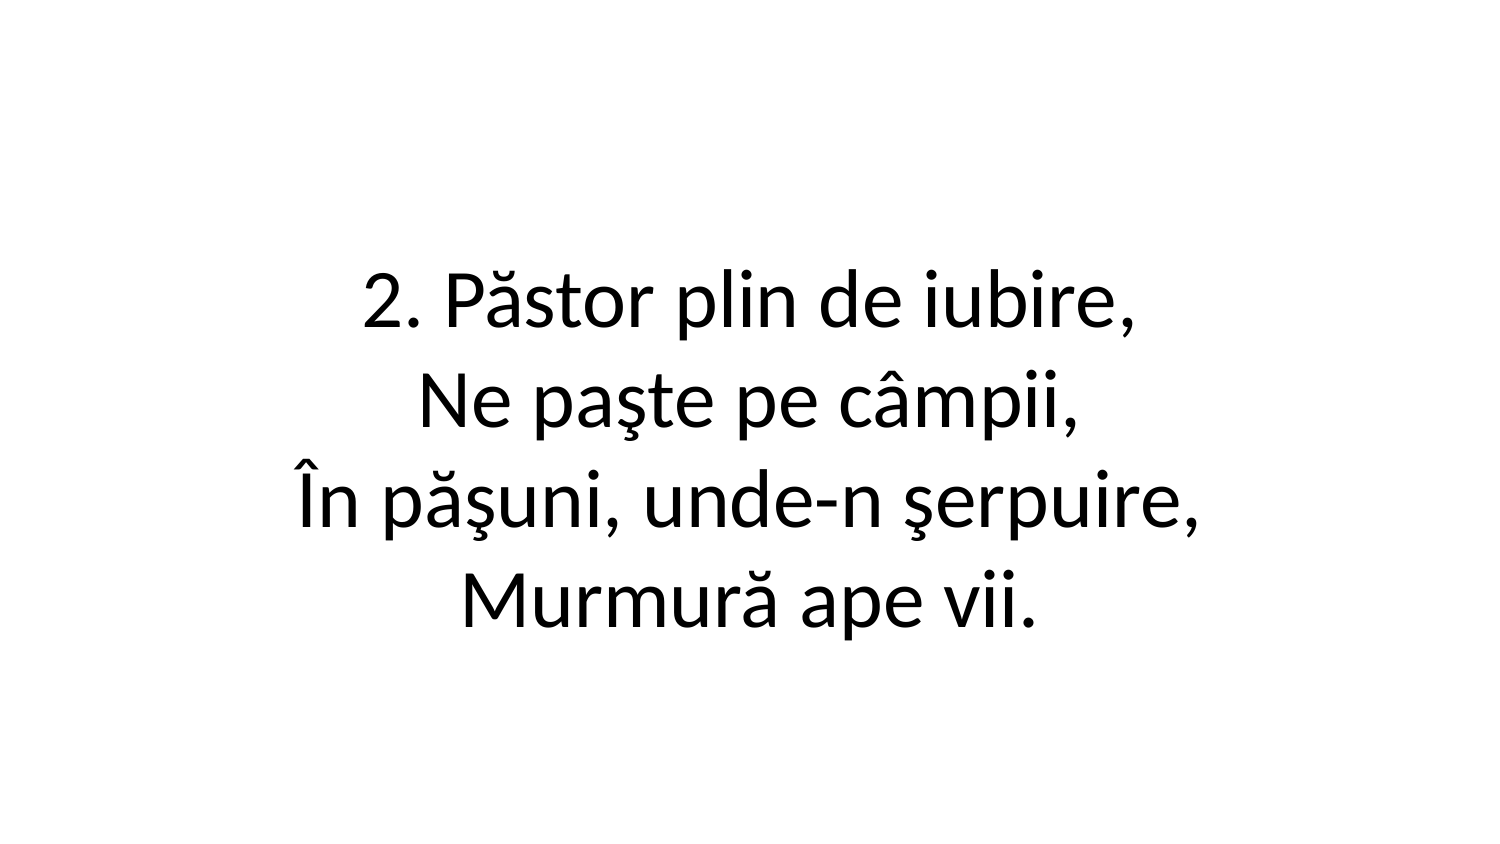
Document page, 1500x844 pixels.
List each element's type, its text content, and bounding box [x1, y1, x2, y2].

text_box 2. Păstor plin de iubire, Ne paşte pe câmpii, În păşuni, unde-n şerpuire, Murmură ape vii. [281, 192, 1218, 652]
